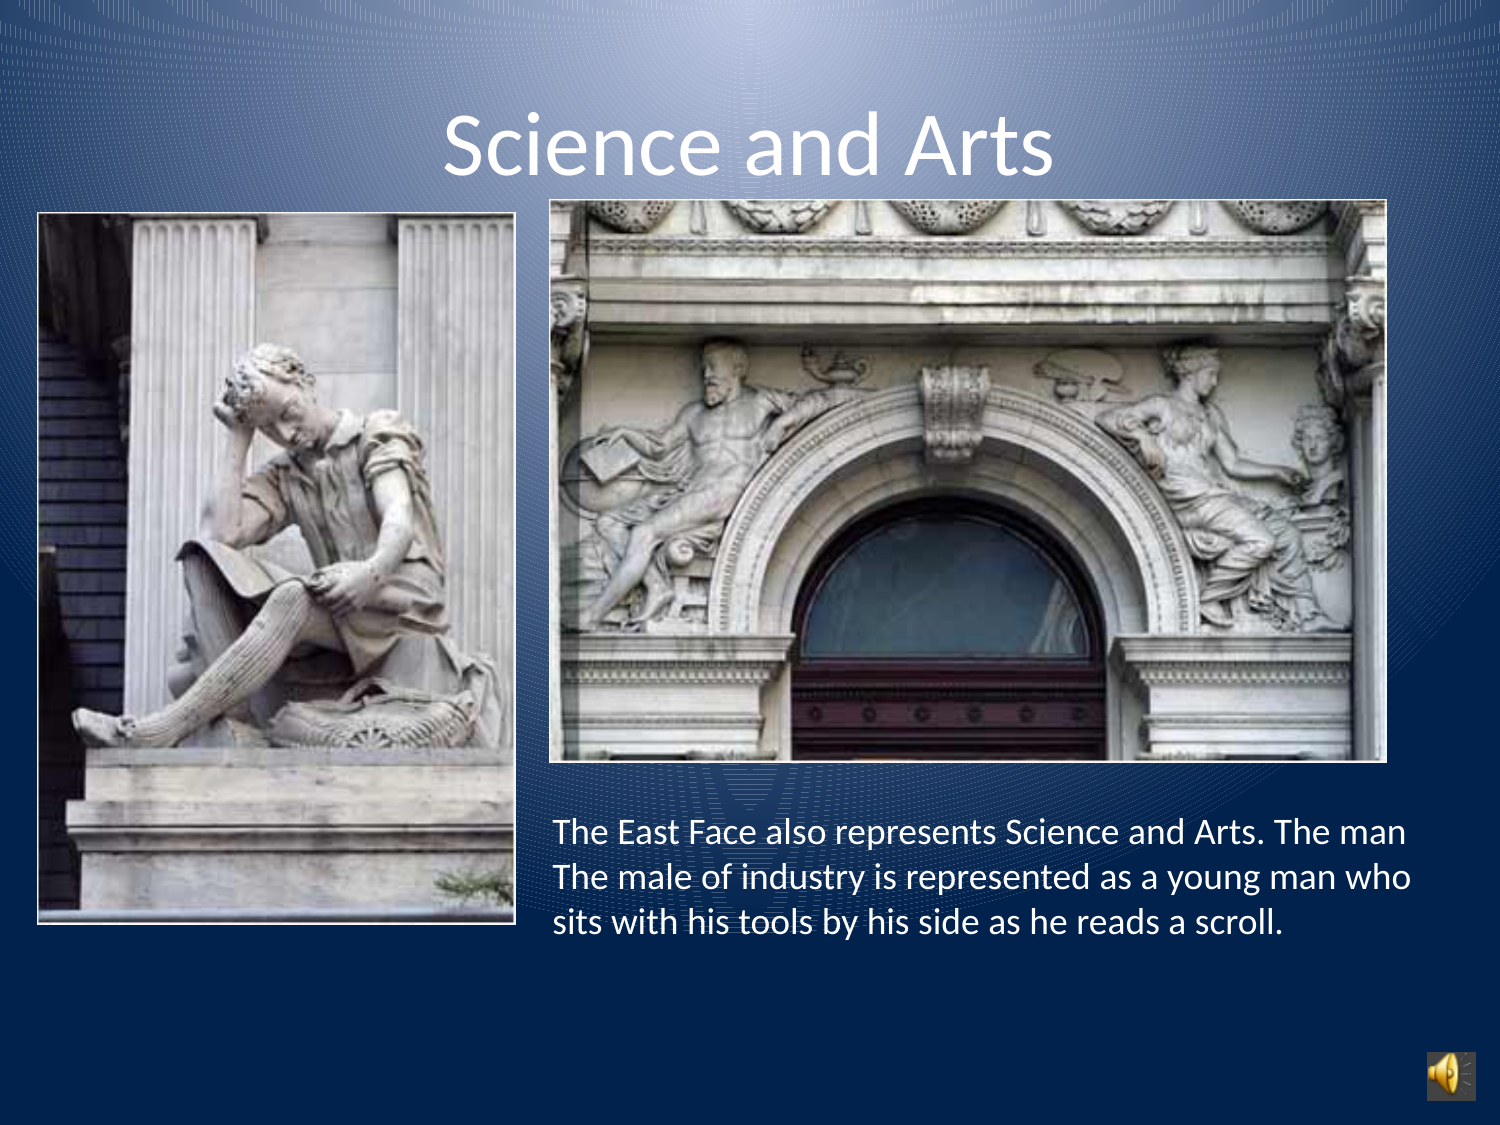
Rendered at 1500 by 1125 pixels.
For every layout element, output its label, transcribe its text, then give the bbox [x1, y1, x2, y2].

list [37, 212, 517, 926]
picture [1426, 1051, 1477, 1102]
text_box The East Face also represents Science and Arts. The man The male of industry is represented as a young man who sits with his tools by his side as he reads a scroll. [537, 799, 1463, 950]
title Science and Arts [75, 45, 1425, 233]
picture [549, 199, 1388, 763]
